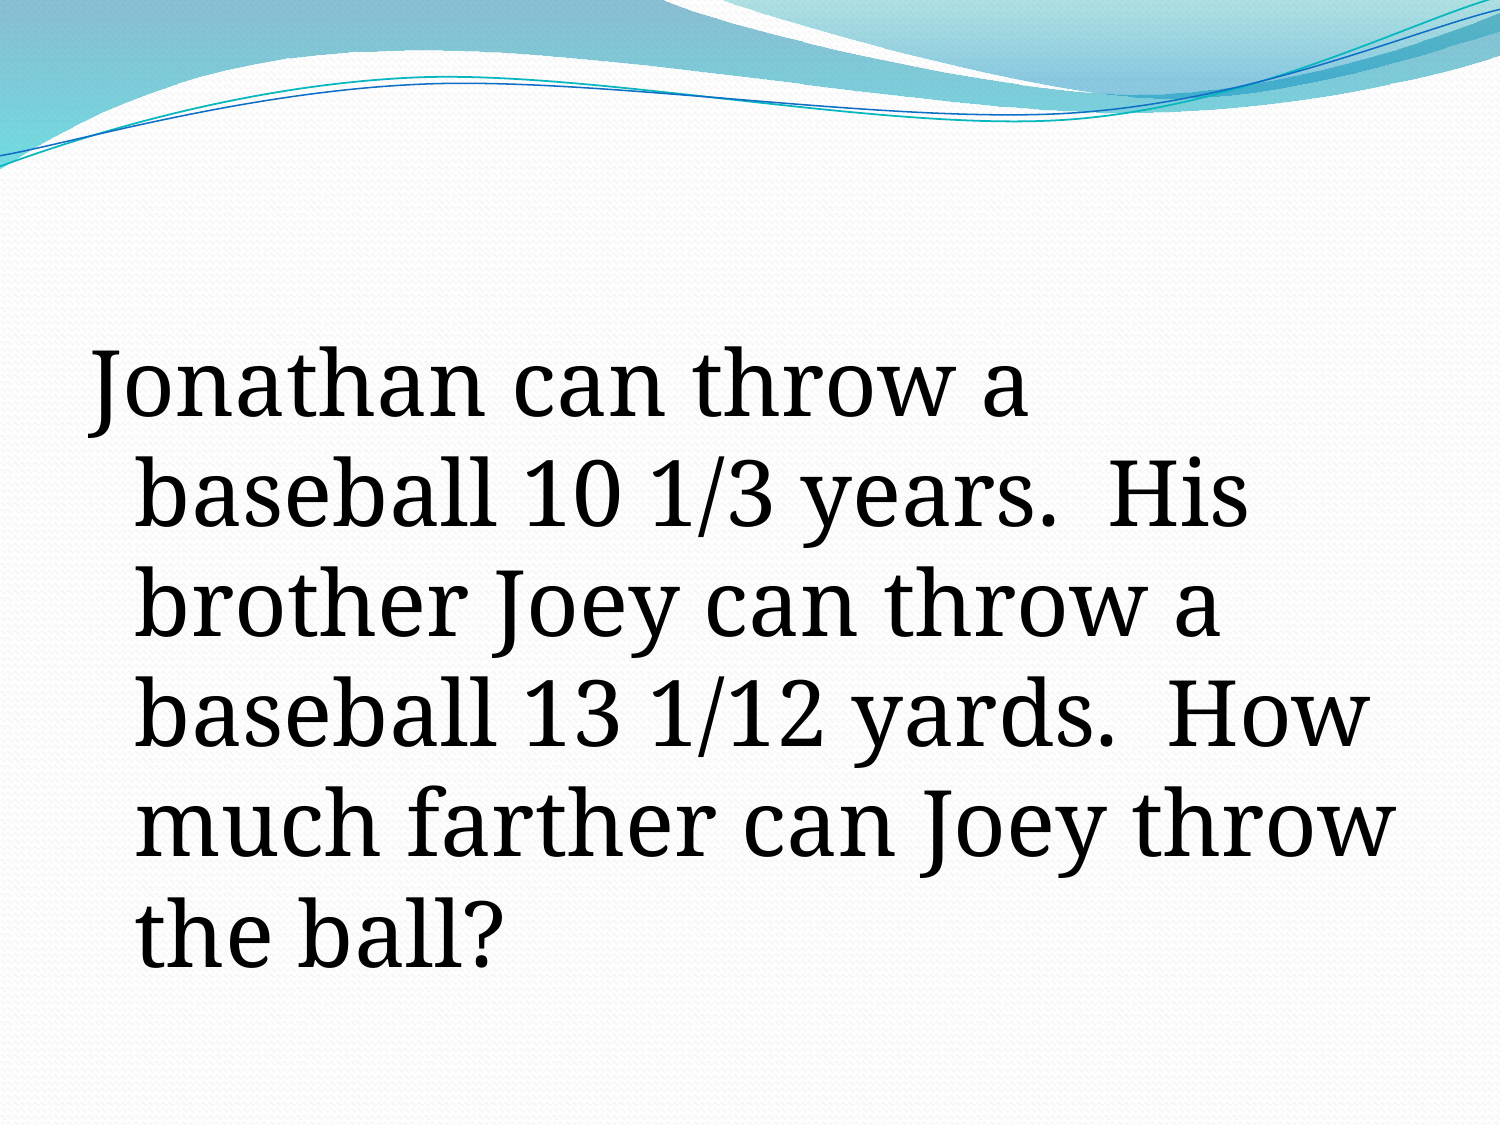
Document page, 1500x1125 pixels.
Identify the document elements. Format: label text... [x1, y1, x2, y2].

list Jonathan can throw a baseball 10 1/3 years. His brother Joey can throw a baseball 13 1/12 yards. How much farther can Joey throw the ball? [75, 317, 1425, 1038]
